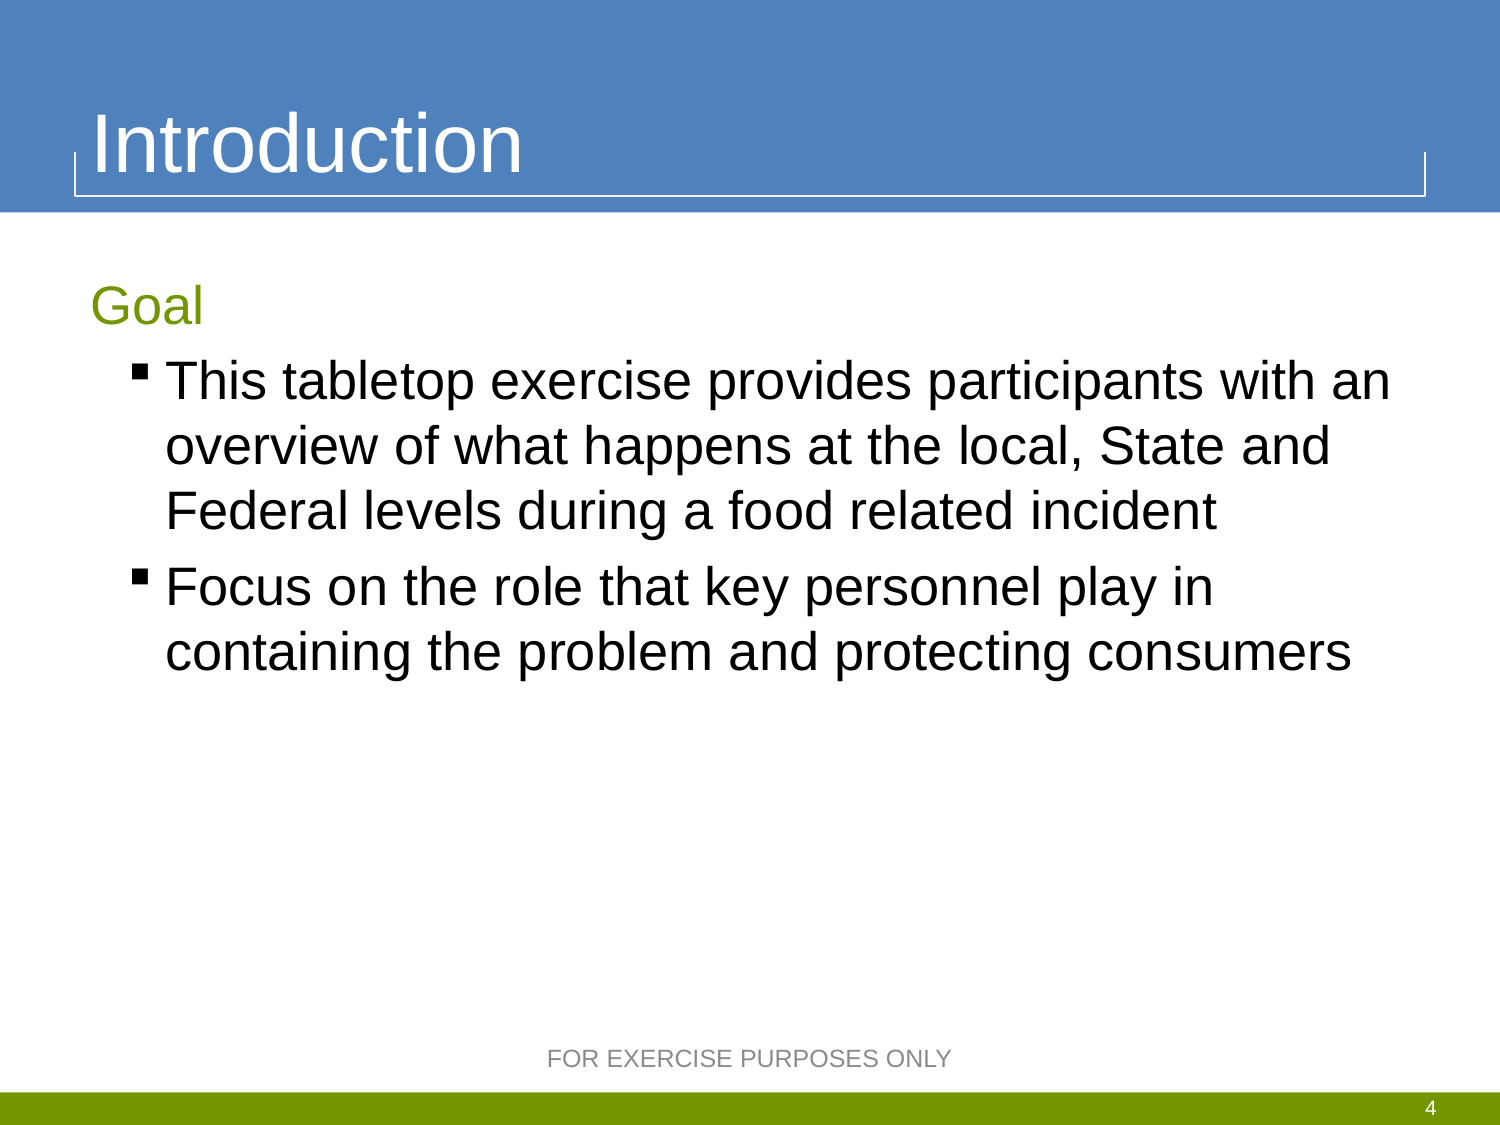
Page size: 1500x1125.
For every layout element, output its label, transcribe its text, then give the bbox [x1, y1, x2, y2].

list Goal This tabletop exercise provides participants with an overview of what happens at the local, State and Federal levels during a food related incident Focus on the role that key personnel play in containing the problem and protecting consumers [74, 262, 1426, 1006]
footer FOR EXERCISE PURPOSES ONLY [512, 1042, 988, 1103]
title Introduction [74, 44, 1426, 233]
